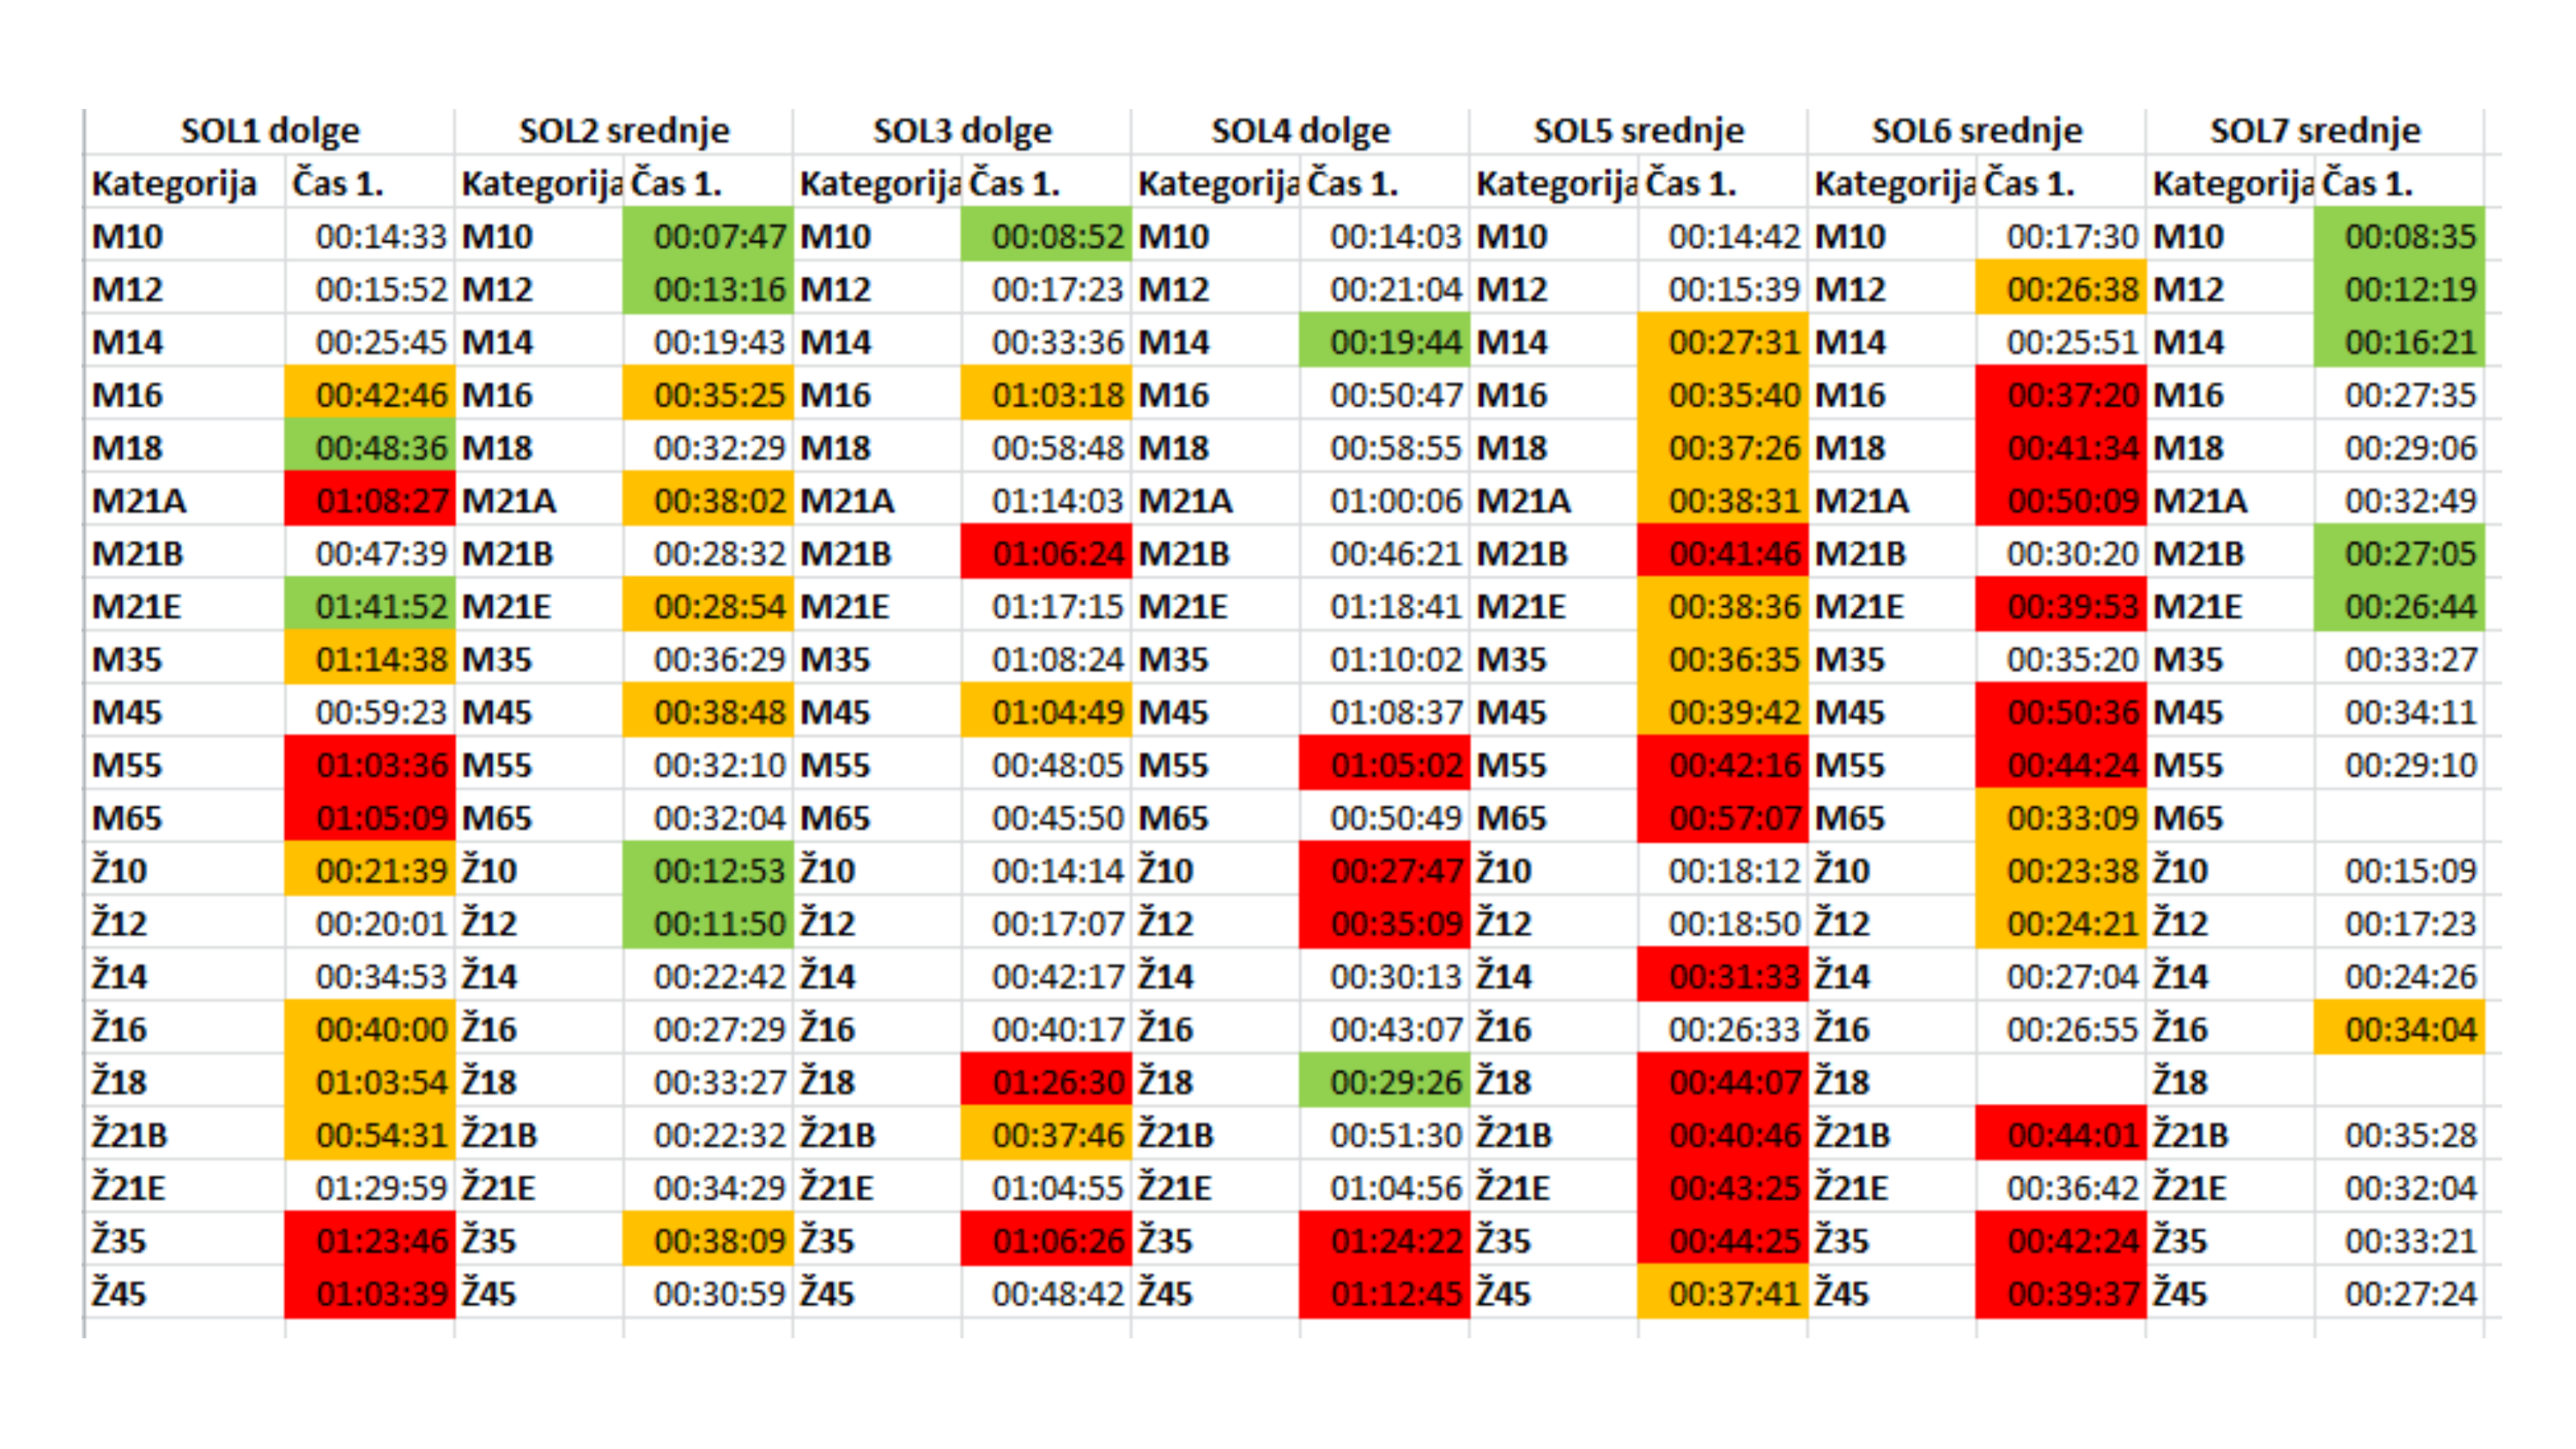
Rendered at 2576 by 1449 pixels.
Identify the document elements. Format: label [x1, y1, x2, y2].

text_box [82, 109, 2502, 1338]
